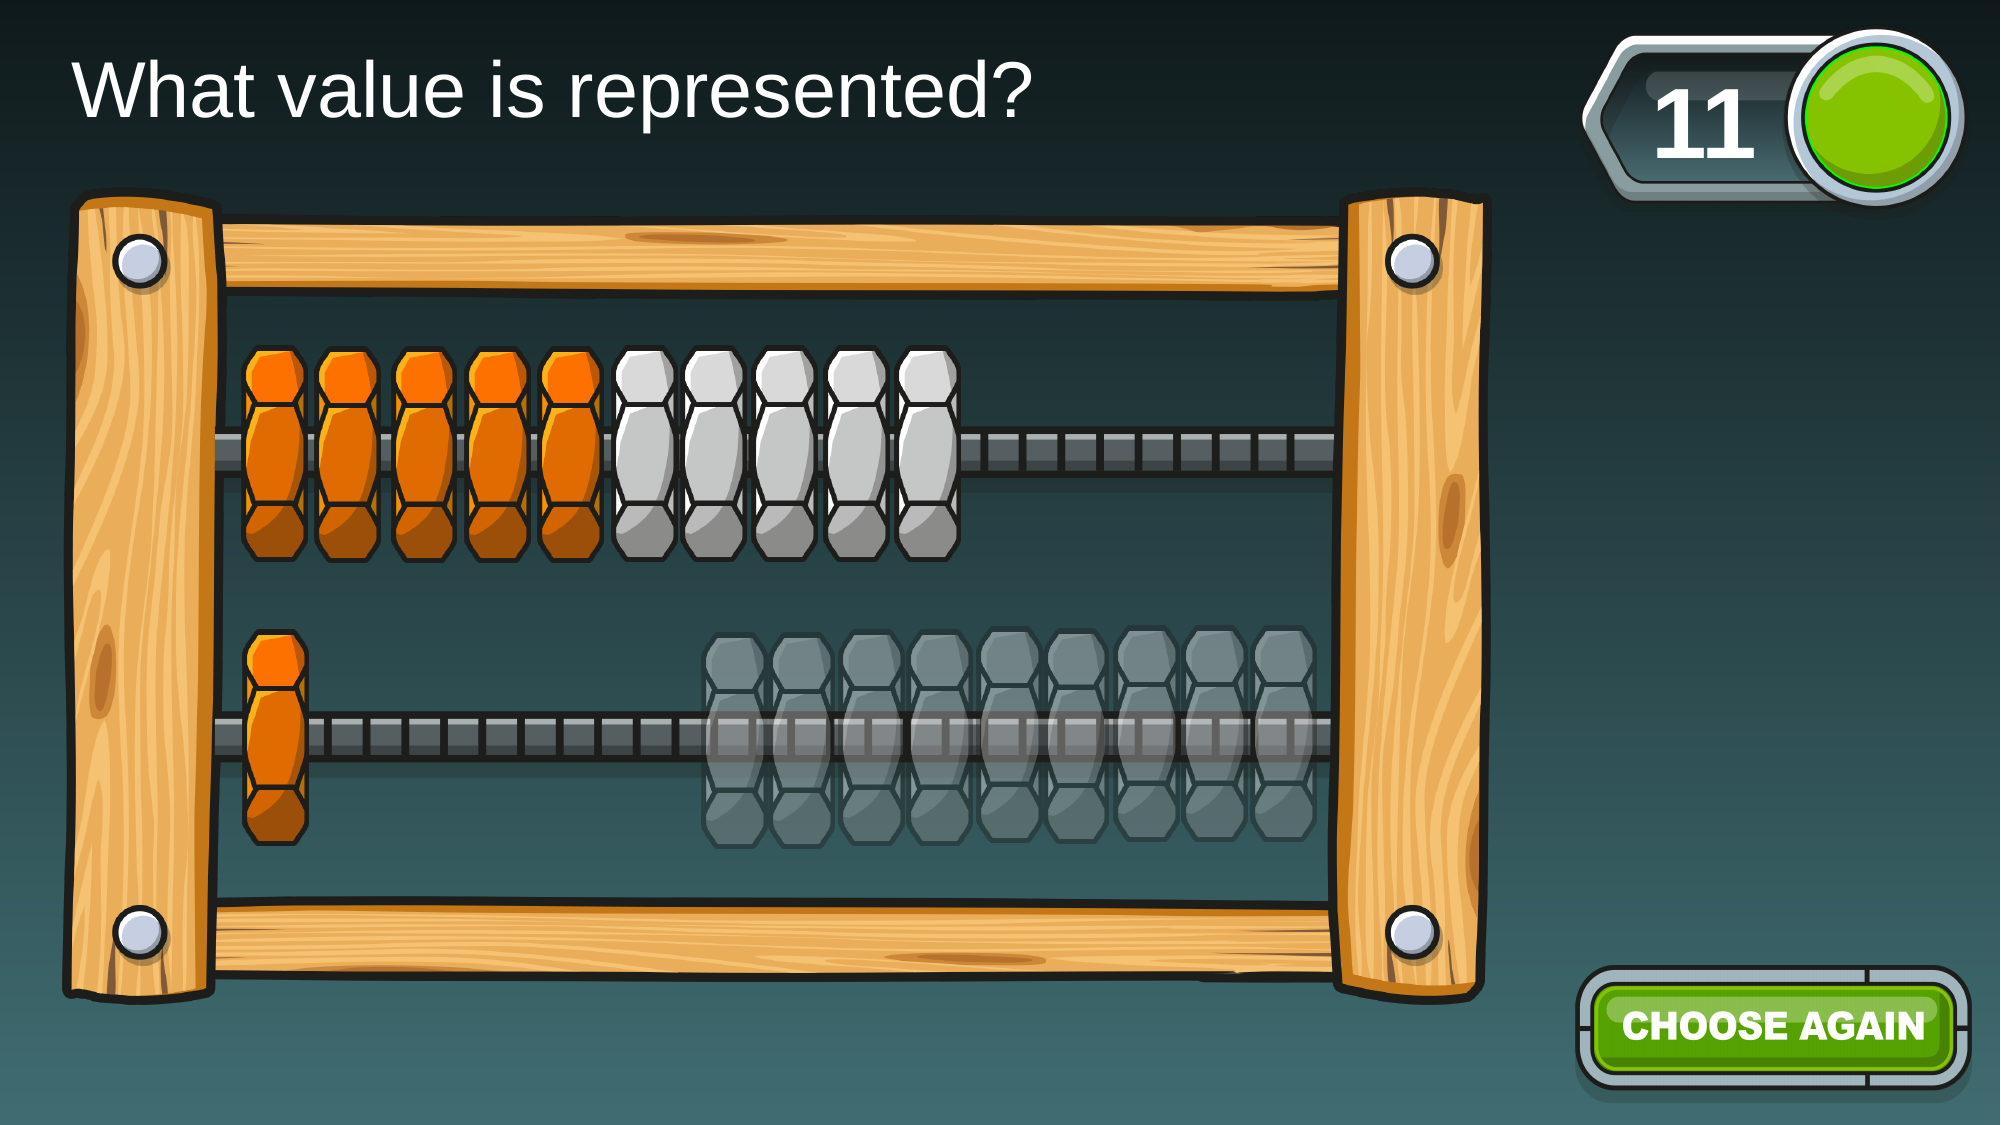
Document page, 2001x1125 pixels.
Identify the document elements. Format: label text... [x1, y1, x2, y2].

picture [61, 187, 1492, 1005]
picture [1575, 25, 1971, 221]
text_box What value is represented? [56, 30, 1059, 182]
picture [1575, 965, 1972, 1104]
